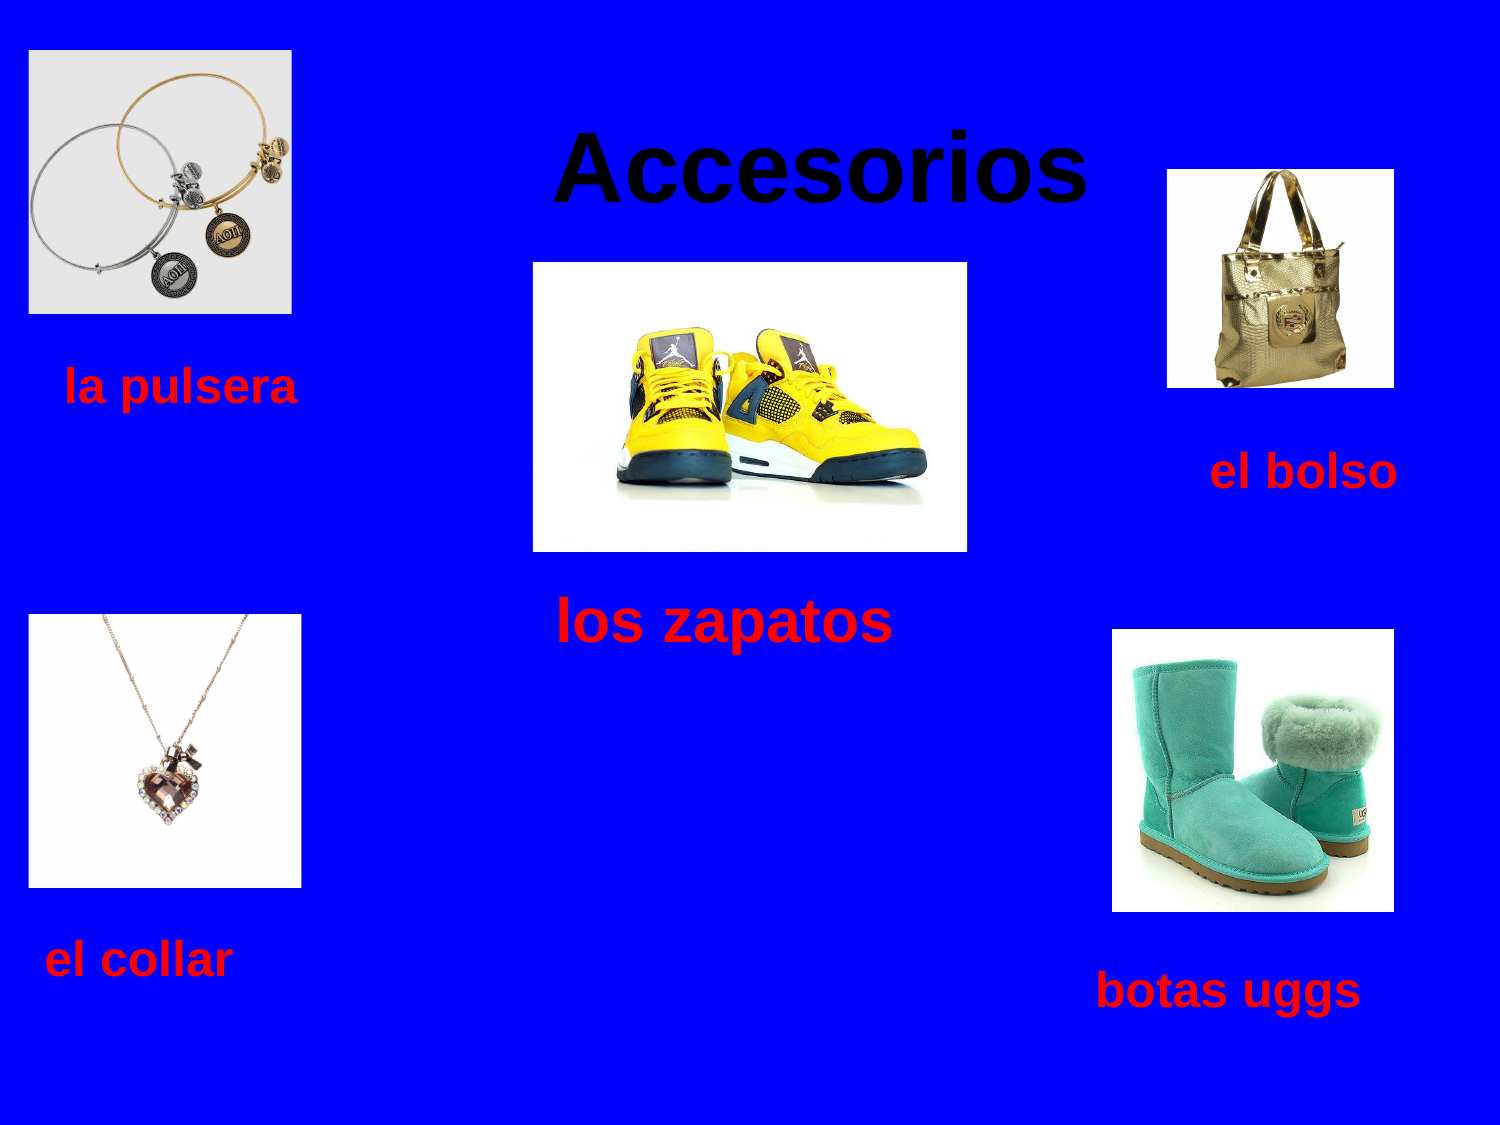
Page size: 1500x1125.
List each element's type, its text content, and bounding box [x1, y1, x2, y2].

text_box la pulsera [40, 338, 395, 429]
text_box [28, 50, 292, 314]
text_box [532, 262, 968, 552]
title Accesorios [127, 19, 1478, 238]
text_box botas uggs [1079, 942, 1398, 1033]
text_box [1112, 629, 1394, 912]
text_box los zapatos [540, 565, 960, 670]
text_box el collar [29, 911, 291, 1002]
text_box el bolso [1194, 423, 1435, 514]
text_box [28, 614, 302, 888]
text_box [1166, 169, 1394, 388]
